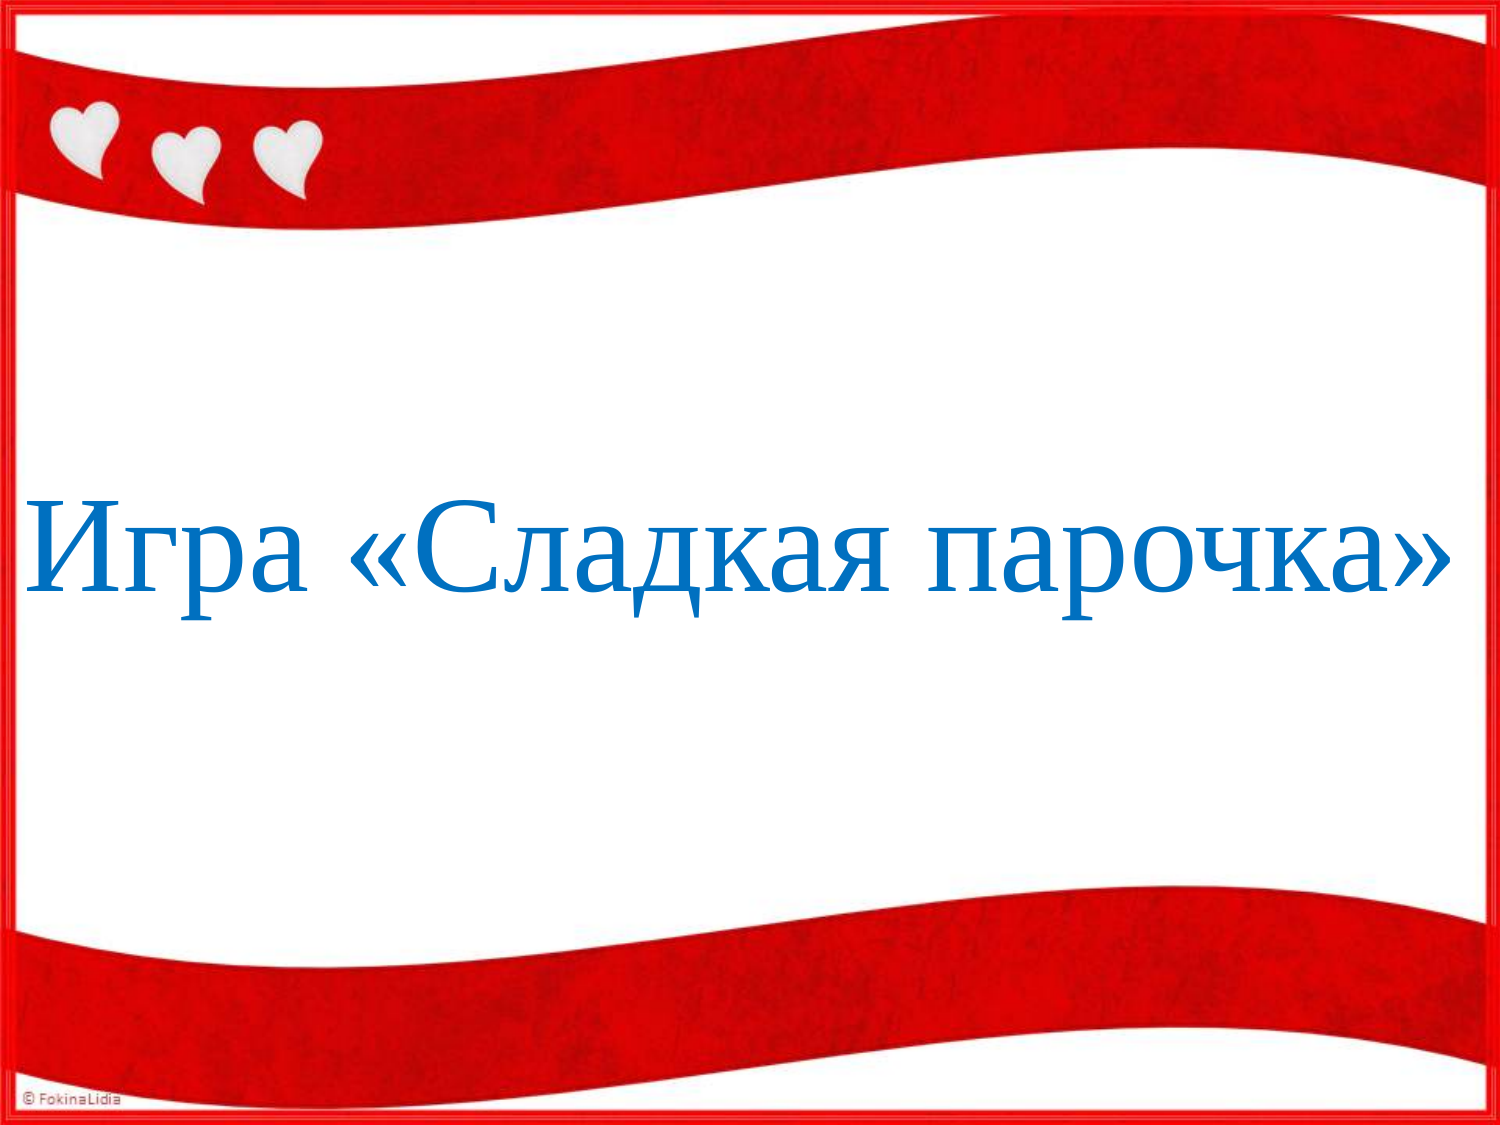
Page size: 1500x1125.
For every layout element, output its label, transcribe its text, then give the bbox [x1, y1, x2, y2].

picture [0, 0, 1500, 286]
picture [0, 808, 1500, 1125]
title Игра «Сладкая парочка» [0, 286, 1500, 808]
